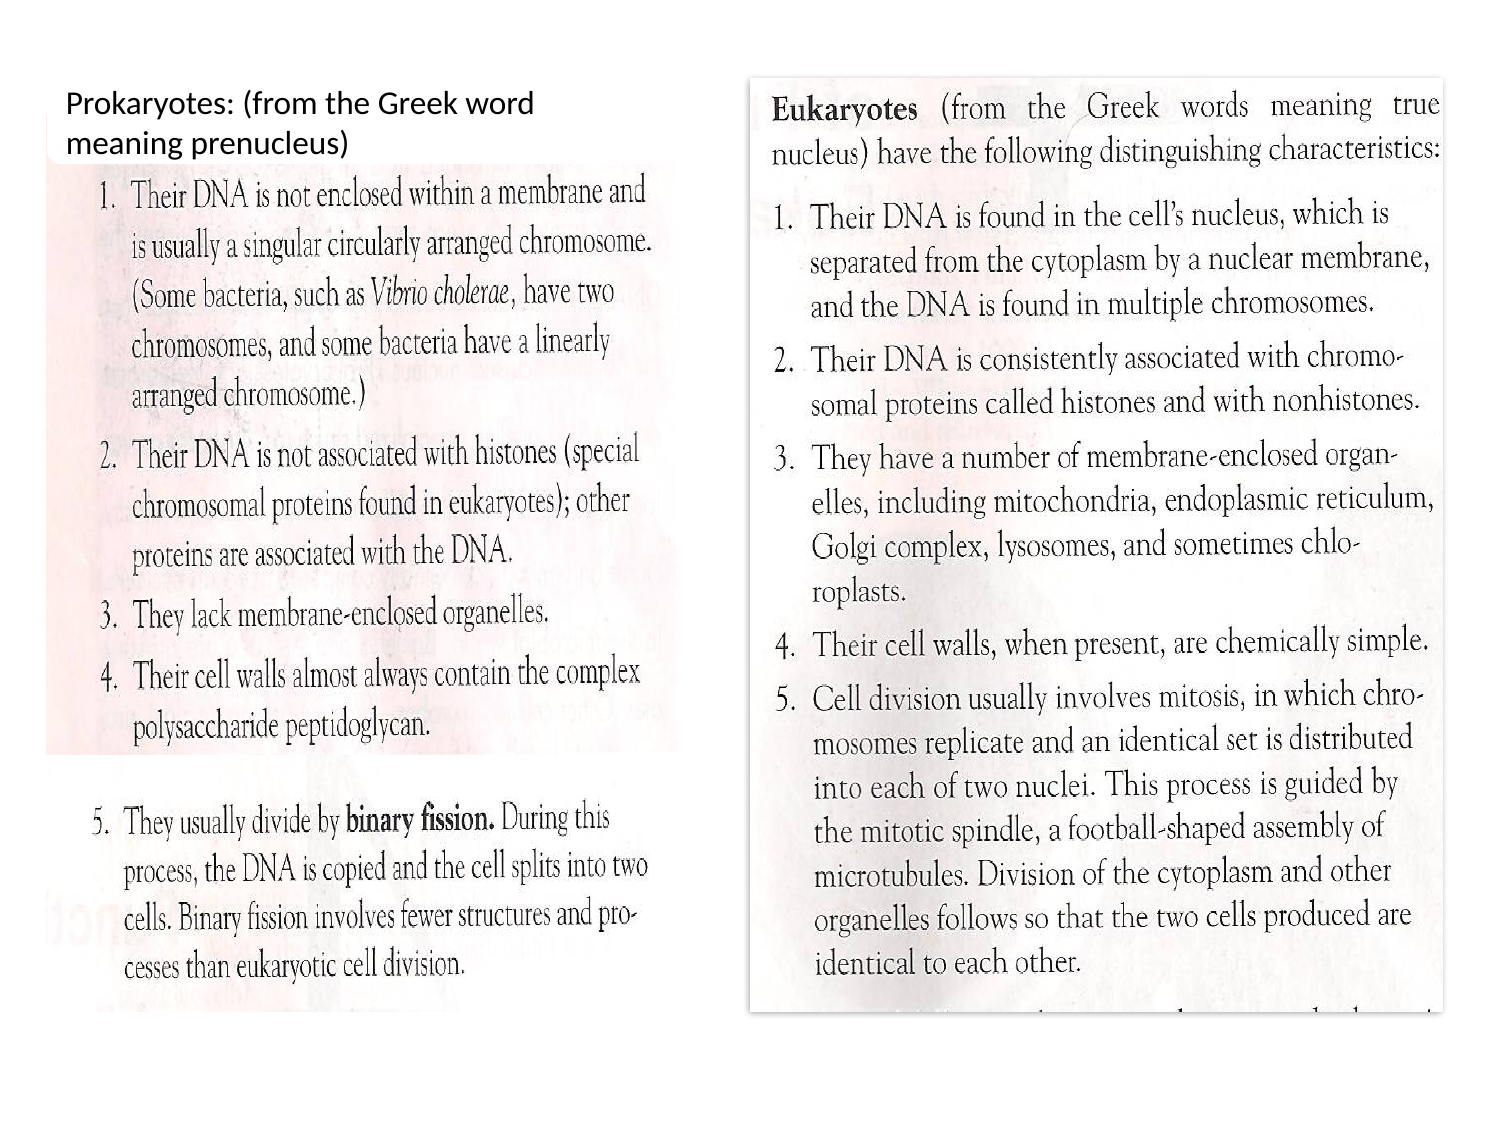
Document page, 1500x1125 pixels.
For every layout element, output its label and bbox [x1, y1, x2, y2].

text_box [46, 77, 680, 1012]
picture [749, 77, 1443, 1012]
